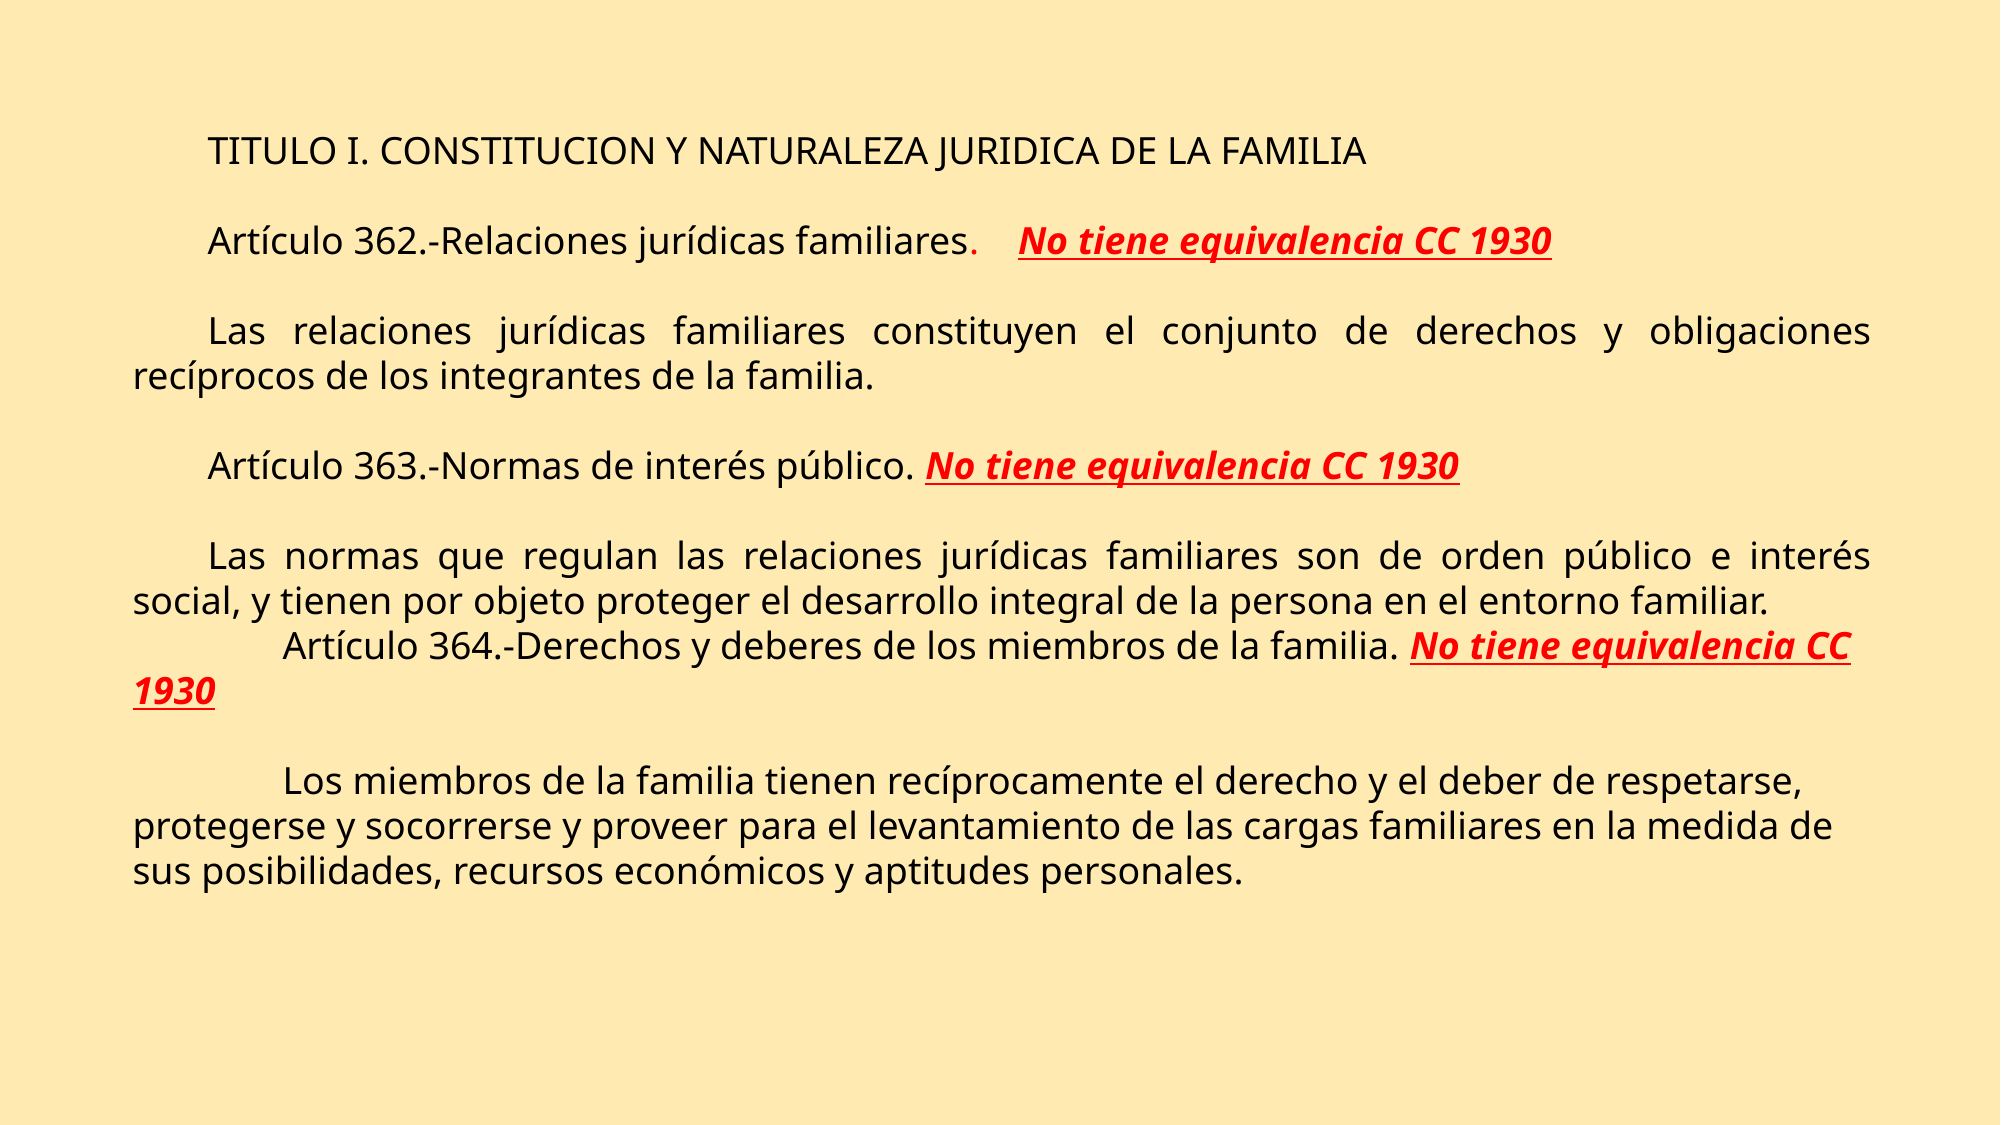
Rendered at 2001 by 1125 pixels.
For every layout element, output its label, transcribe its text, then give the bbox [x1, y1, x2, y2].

text_box TITULO I. CONSTITUCION Y NATURALEZA JURIDICA DE LA FAMILIA Artículo 362.-Relaciones jurídicas familiares. No tiene equivalencia CC 1930 Las relaciones jurídicas familiares constituyen el conjunto de derechos y obligaciones recíprocos de los integrantes de la familia. Artículo 363.-Normas de interés público. No tiene equivalencia CC 1930 Las normas que regulan las relaciones jurídicas familiares son de orden público e interés social, y tienen por objeto proteger el desarrollo integral de la persona en el entorno familiar. Artículo 364.-Derechos y deberes de los miembros de la familia. No tiene equivalencia CC 1930 Los miembros de la familia tienen recíprocamente el derecho y el deber de respetarse, protegerse y socorrerse y proveer para el levantamiento de las cargas familiares en la medida de sus posibilidades, recursos económicos y aptitudes personales. [117, 119, 1888, 990]
